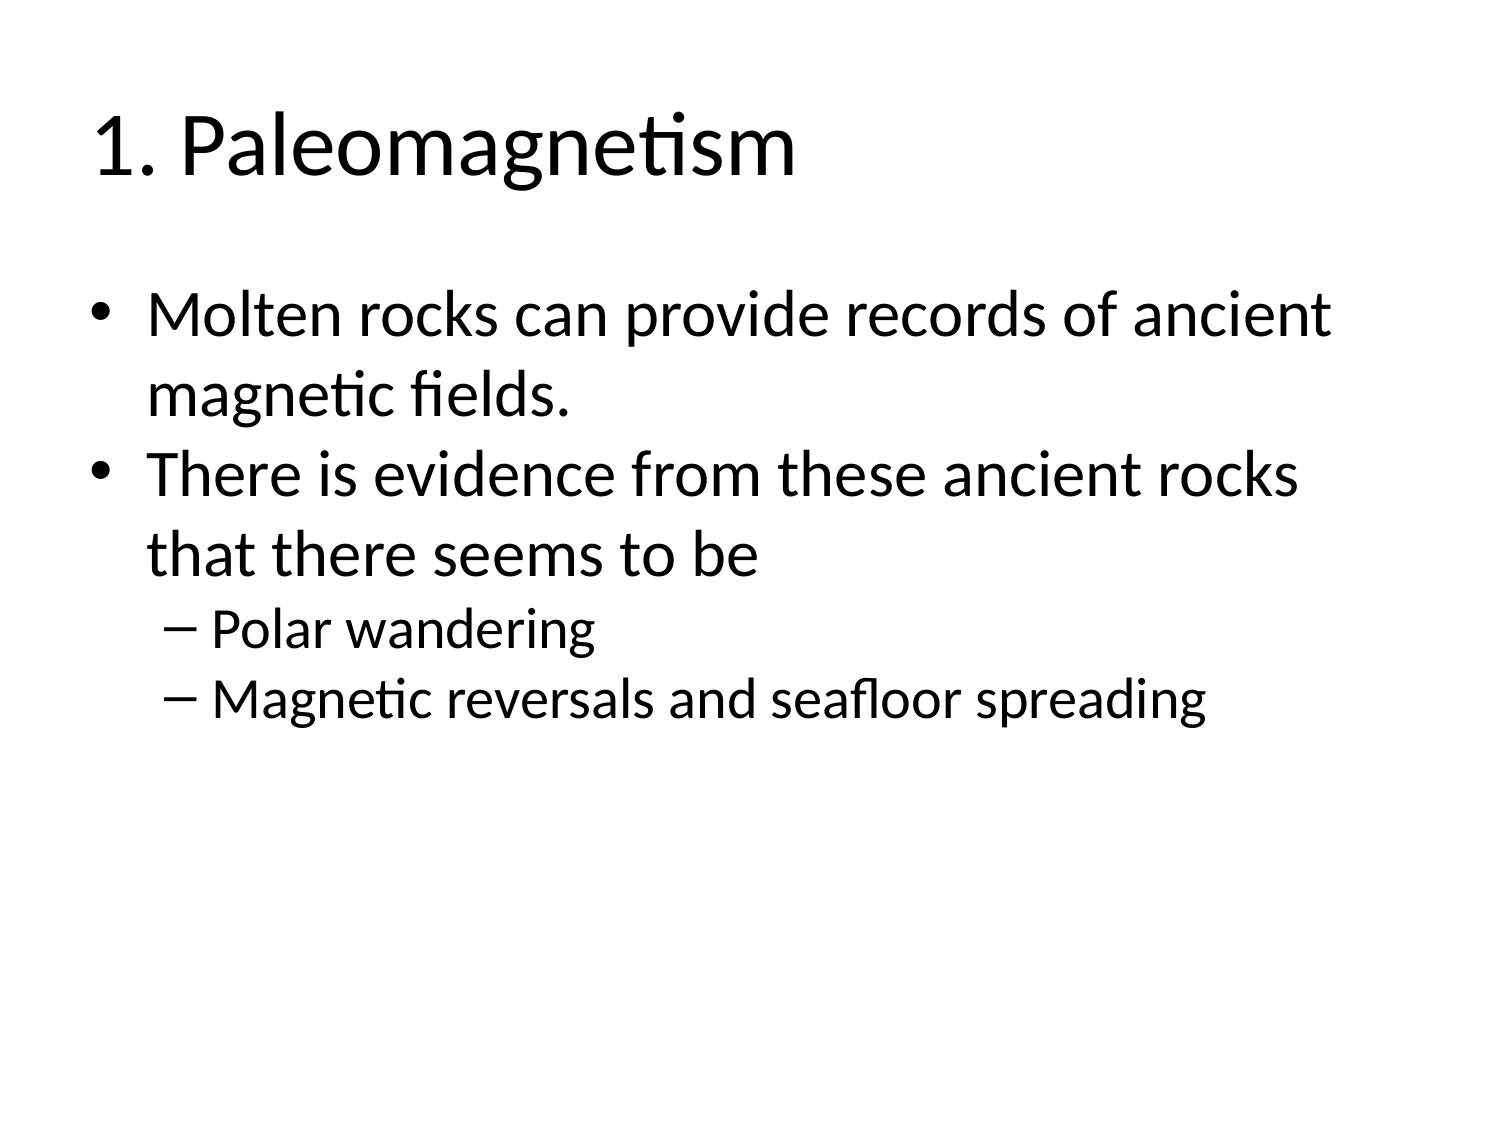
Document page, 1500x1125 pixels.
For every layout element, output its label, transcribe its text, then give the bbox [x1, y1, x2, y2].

text_box Molten rocks can provide records of ancient magnetic fields. There is evidence from these ancient rocks that there seems to be Polar wandering Magnetic reversals and seafloor spreading [75, 262, 1425, 1005]
text_box 1. Paleomagnetism [75, 45, 1425, 233]
